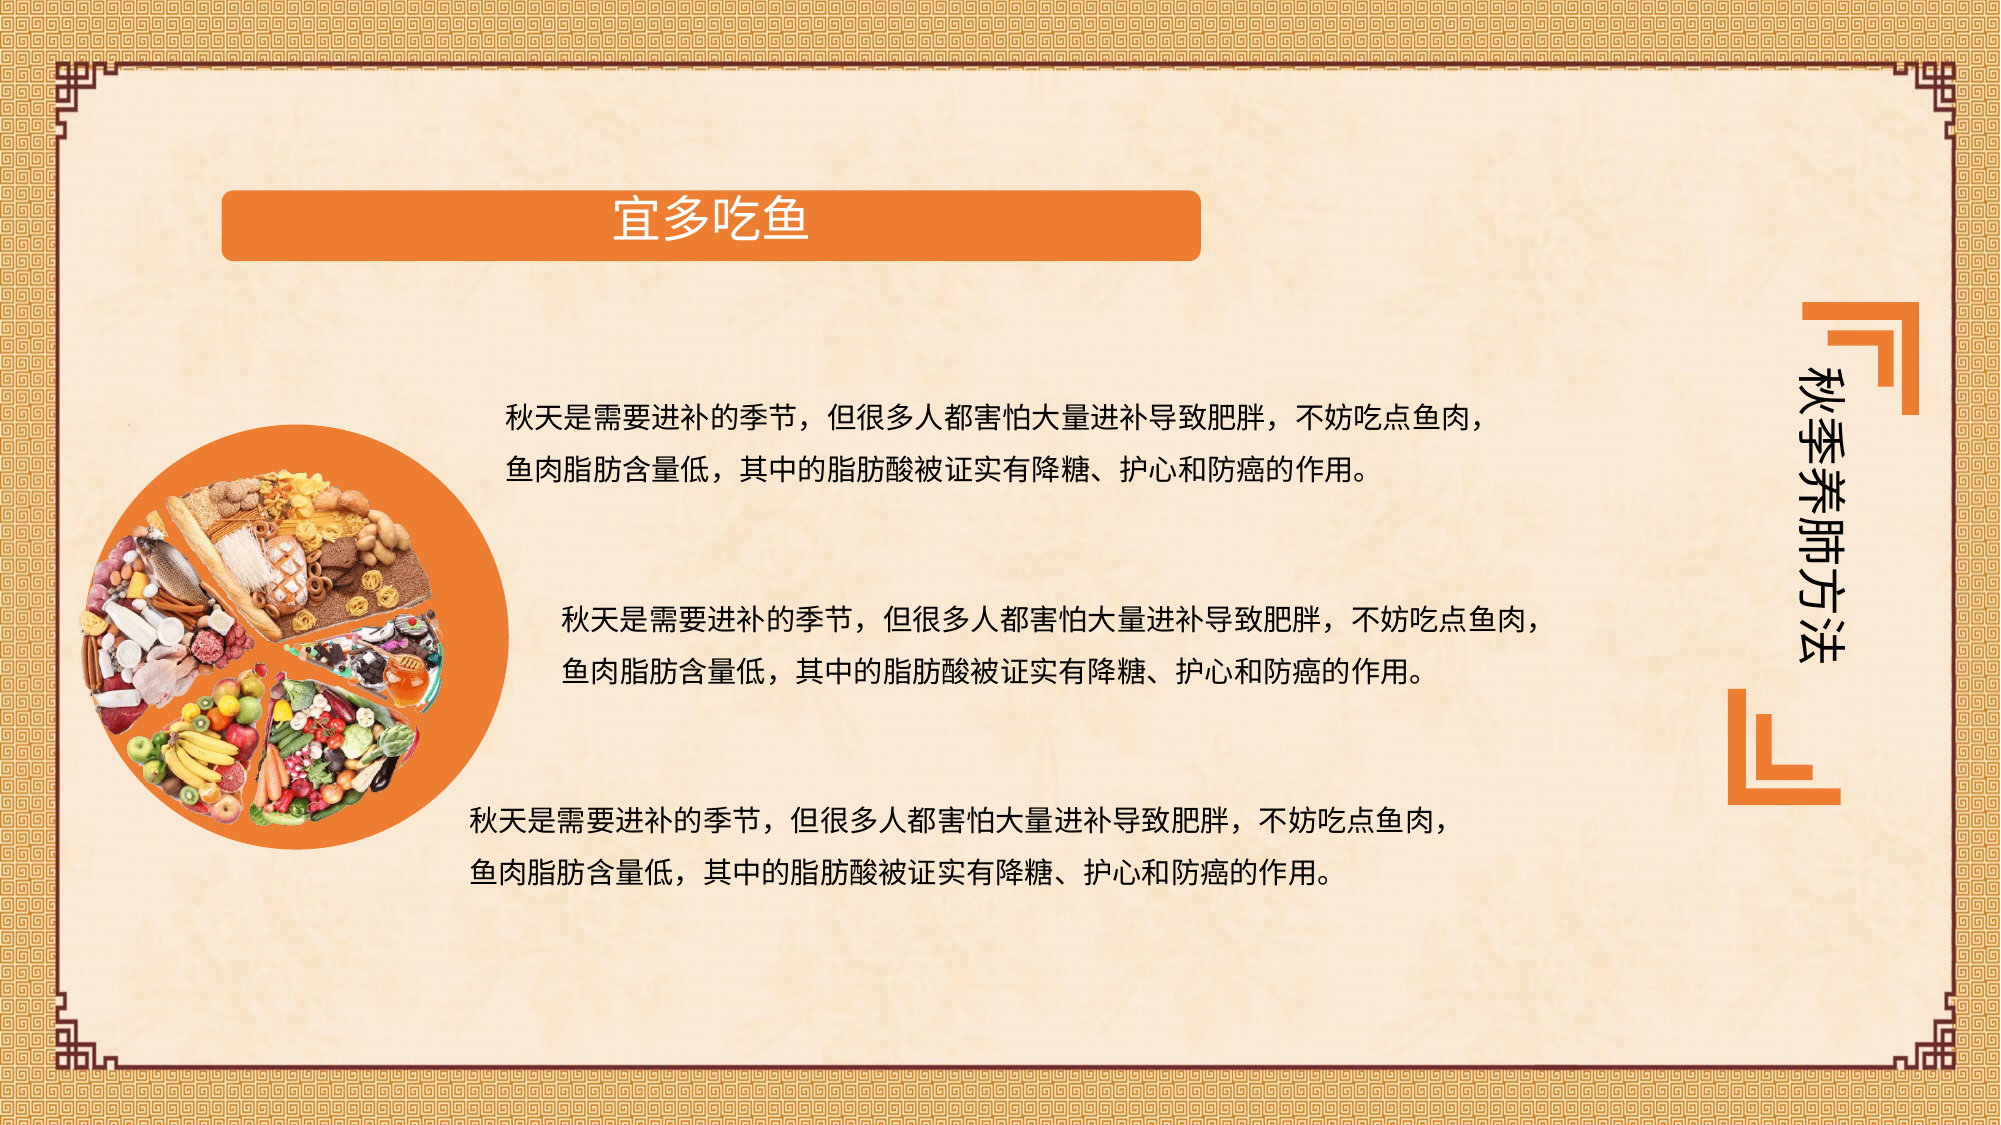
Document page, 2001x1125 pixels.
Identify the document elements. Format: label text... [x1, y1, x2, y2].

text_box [1727, 301, 1919, 806]
text_box 秋天是需要进补的季节，但很多人都害怕大量进补导致肥胖，不妨吃点鱼肉，鱼肉脂肪含量低，其中的脂肪酸被证实有降糖、护心和防癌的作用。 [546, 575, 1585, 696]
text_box 秋天是需要进补的季节，但很多人都害怕大量进补导致肥胖，不妨吃点鱼肉，鱼肉脂肪含量低，其中的脂肪酸被证实有降糖、护心和防癌的作用。 [454, 777, 1493, 898]
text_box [73, 424, 509, 850]
picture [0, 0, 2000, 1125]
text_box [970, 189, 1202, 263]
text_box 宜多吃鱼 [452, 180, 970, 272]
text_box [220, 189, 452, 263]
text_box 秋天是需要进补的季节，但很多人都害怕大量进补导致肥胖，不妨吃点鱼肉，鱼肉脂肪含量低，其中的脂肪酸被证实有降糖、护心和防癌的作用。 [490, 374, 1529, 494]
